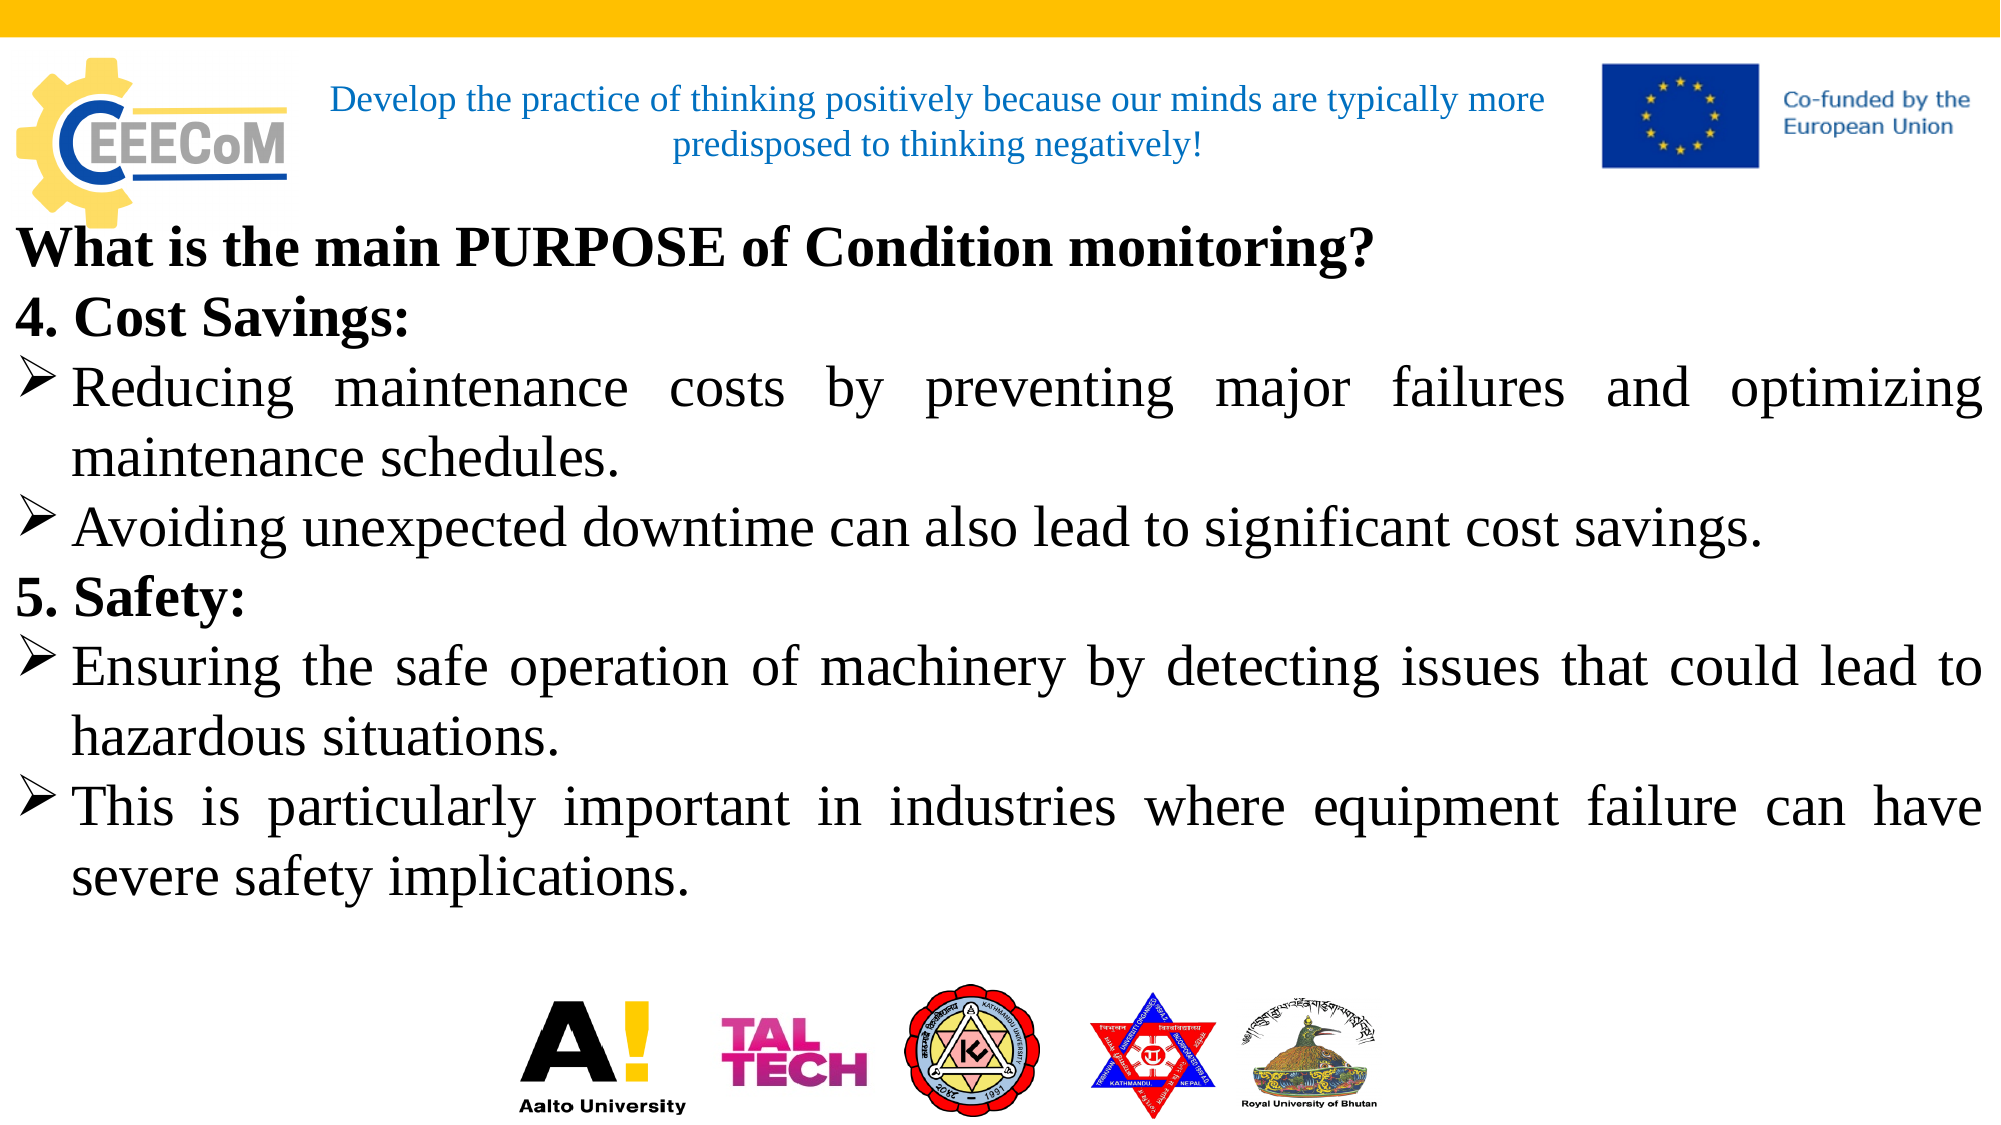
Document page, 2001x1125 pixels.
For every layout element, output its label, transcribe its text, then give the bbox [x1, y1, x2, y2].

picture [11, 50, 299, 201]
list What is the main PURPOSE of Condition monitoring? 4. Cost Savings: Reducing maintenance costs by preventing major failures and optimizing maintenance schedules. Avoiding unexpected downtime can also lead to significant cost savings. 5. Safety: Ensuring the safe operation of machinery by detecting issues that could lead to hazardous situations. This is particularly important in industries where equipment failure can have severe safety implications. [0, 201, 2000, 975]
picture [512, 984, 1382, 1125]
title Develop the practice of thinking positively because our minds are typically more predisposed to thinking negatively! [312, 37, 1565, 201]
picture [1595, 46, 2000, 181]
